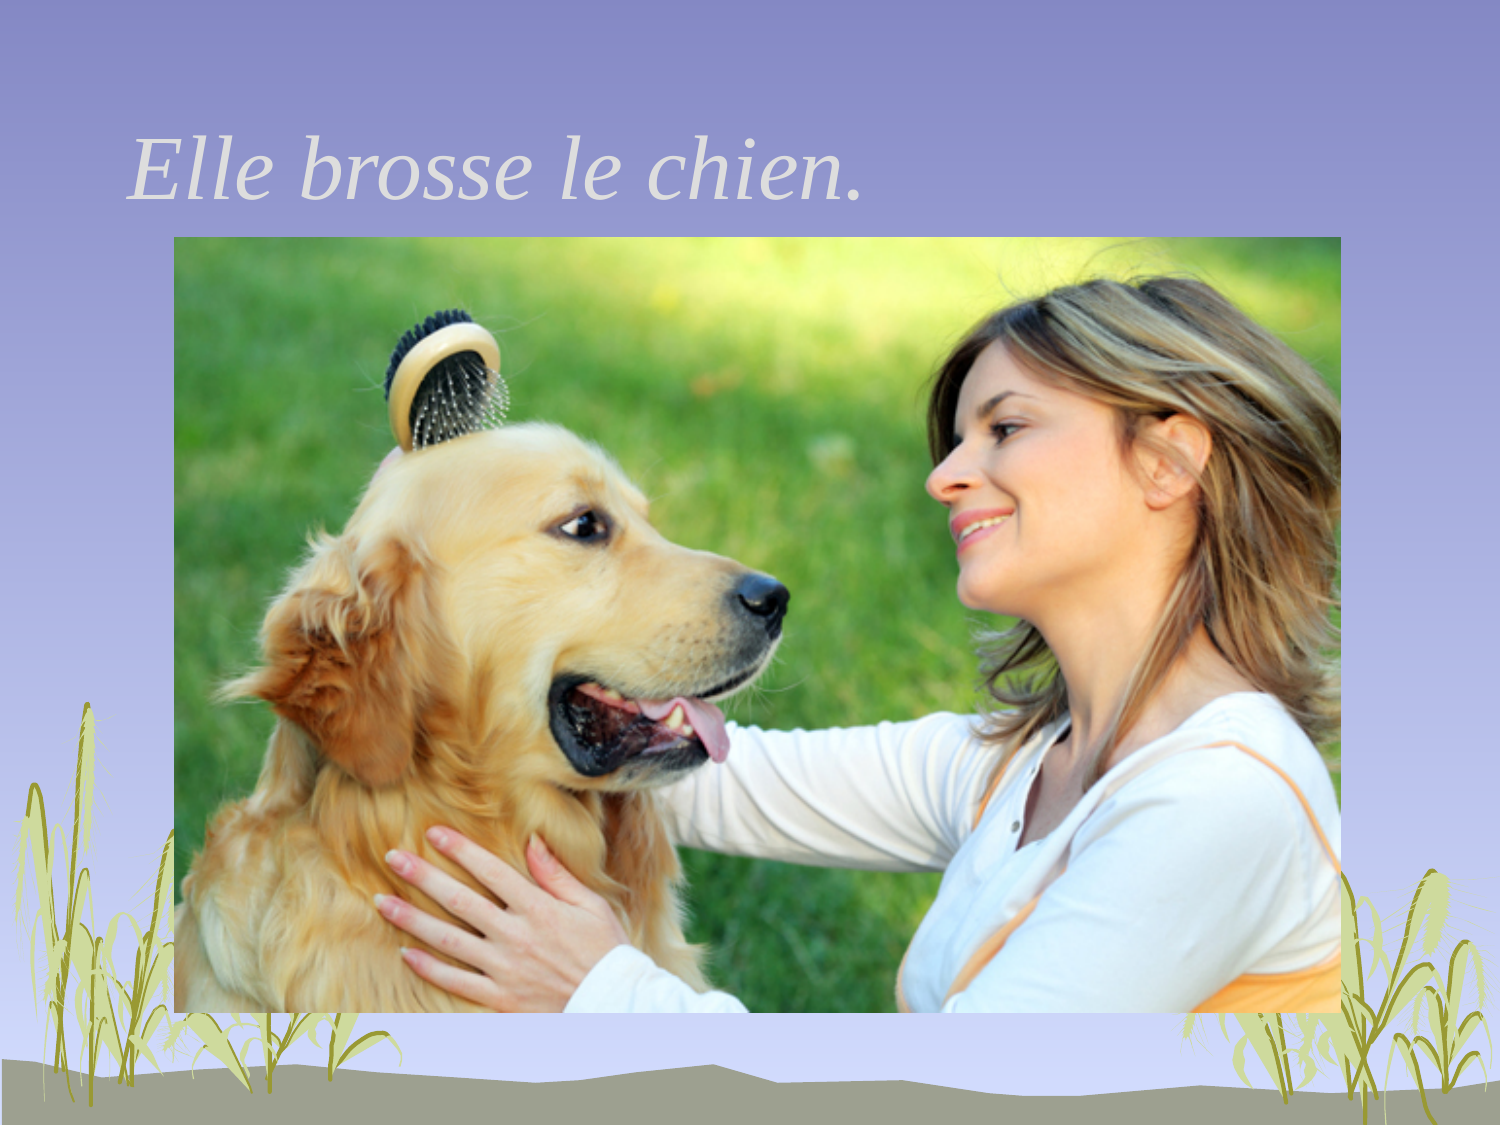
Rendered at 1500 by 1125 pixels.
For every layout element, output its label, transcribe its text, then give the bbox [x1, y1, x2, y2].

picture [174, 237, 1341, 1013]
title Elle brosse le chien. [112, 68, 1388, 257]
